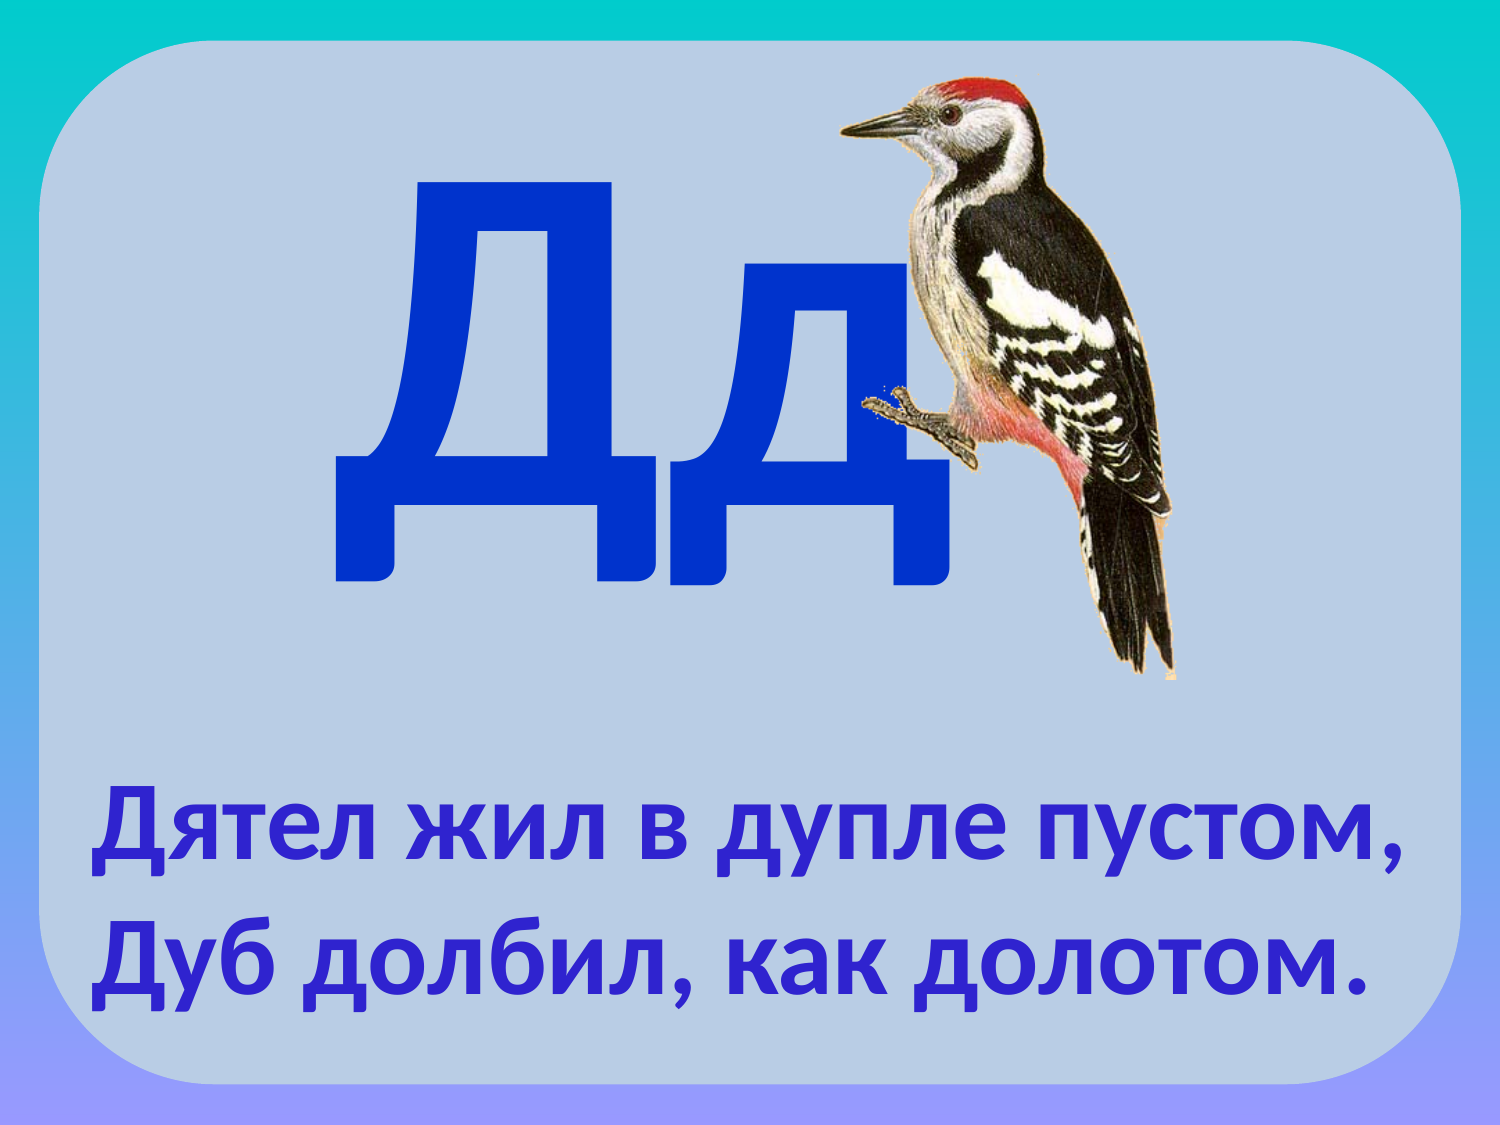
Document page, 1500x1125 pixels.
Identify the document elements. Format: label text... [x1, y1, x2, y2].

text_box Дд [316, 0, 971, 613]
text_box [39, 40, 1461, 1017]
text_box Дятел жил в дупле пустом, Дуб долбил, как долотом. [76, 739, 1436, 1025]
text_box [83, 1025, 1417, 1085]
picture [773, 42, 1189, 680]
